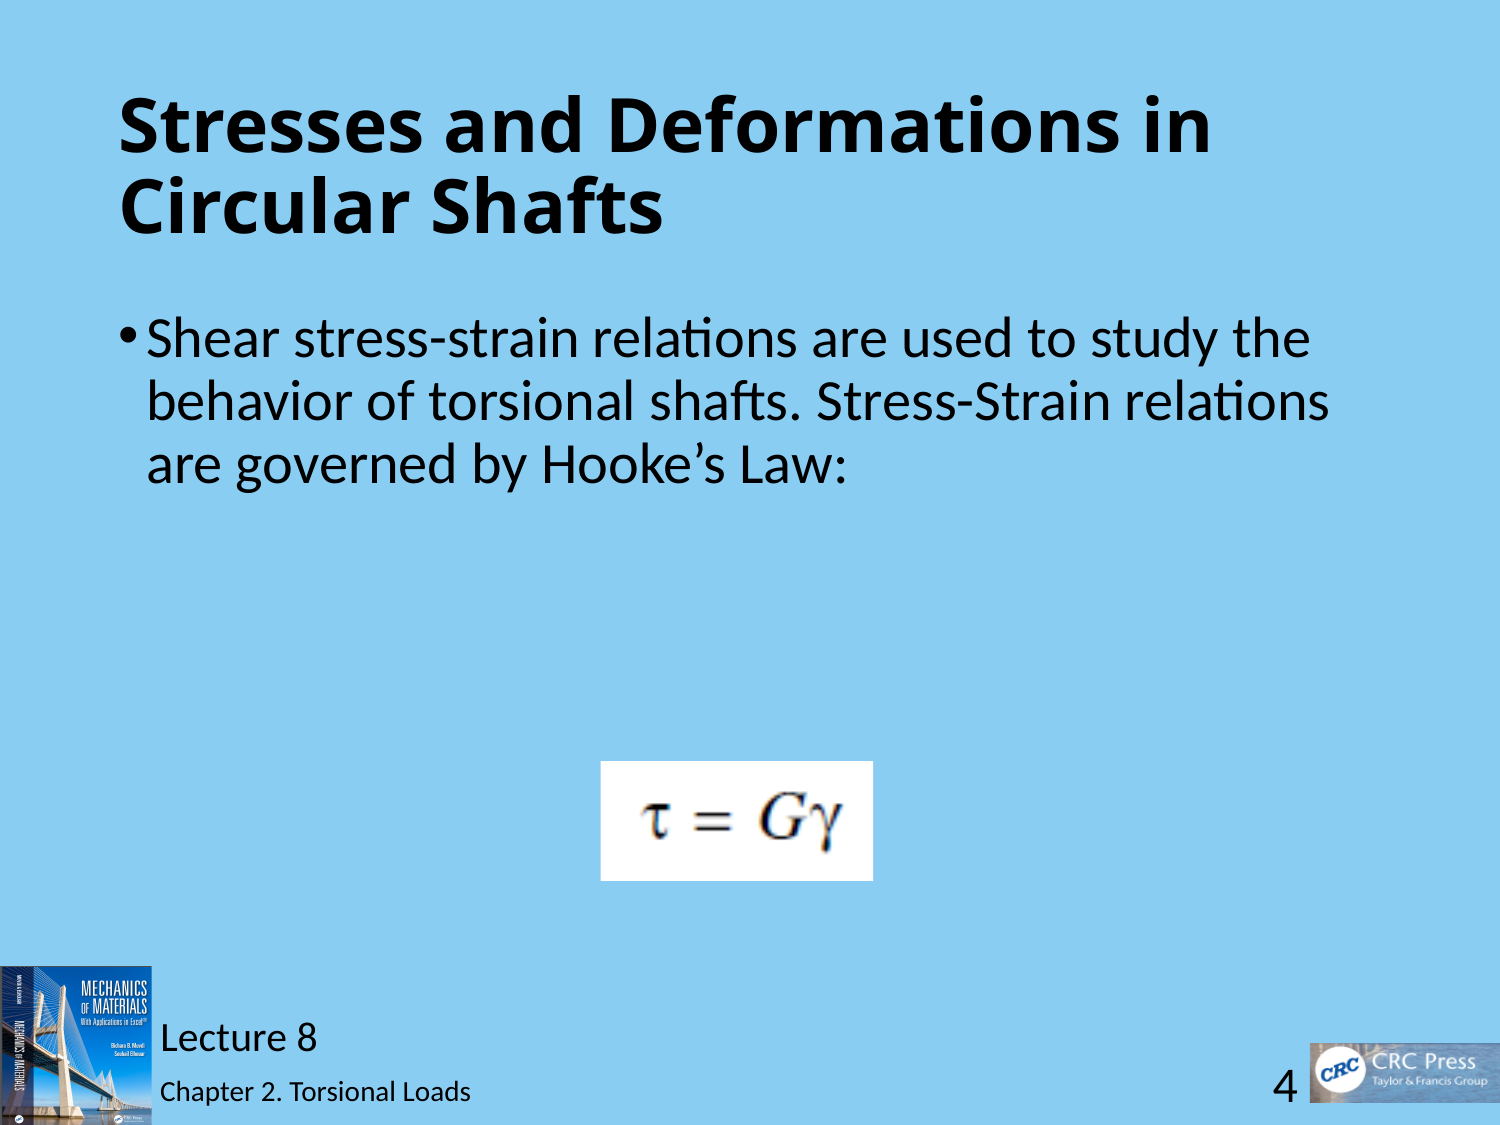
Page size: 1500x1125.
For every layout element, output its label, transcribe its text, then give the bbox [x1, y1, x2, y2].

slide_number 4 [1162, 1045, 1313, 1105]
slide_number Lecture 8 [145, 1005, 483, 1066]
picture [600, 761, 873, 882]
footer Chapter 2. Torsional Loads [145, 1065, 956, 1125]
list Shear stress-strain relations are used to study the behavior of torsional shafts. Stress-Strain relations are governed by Hooke’s Law: [103, 299, 1397, 1014]
title Stresses and Deformations in Circular Shafts [103, 59, 1449, 278]
picture [1309, 1043, 1500, 1103]
picture [0, 966, 145, 1125]
